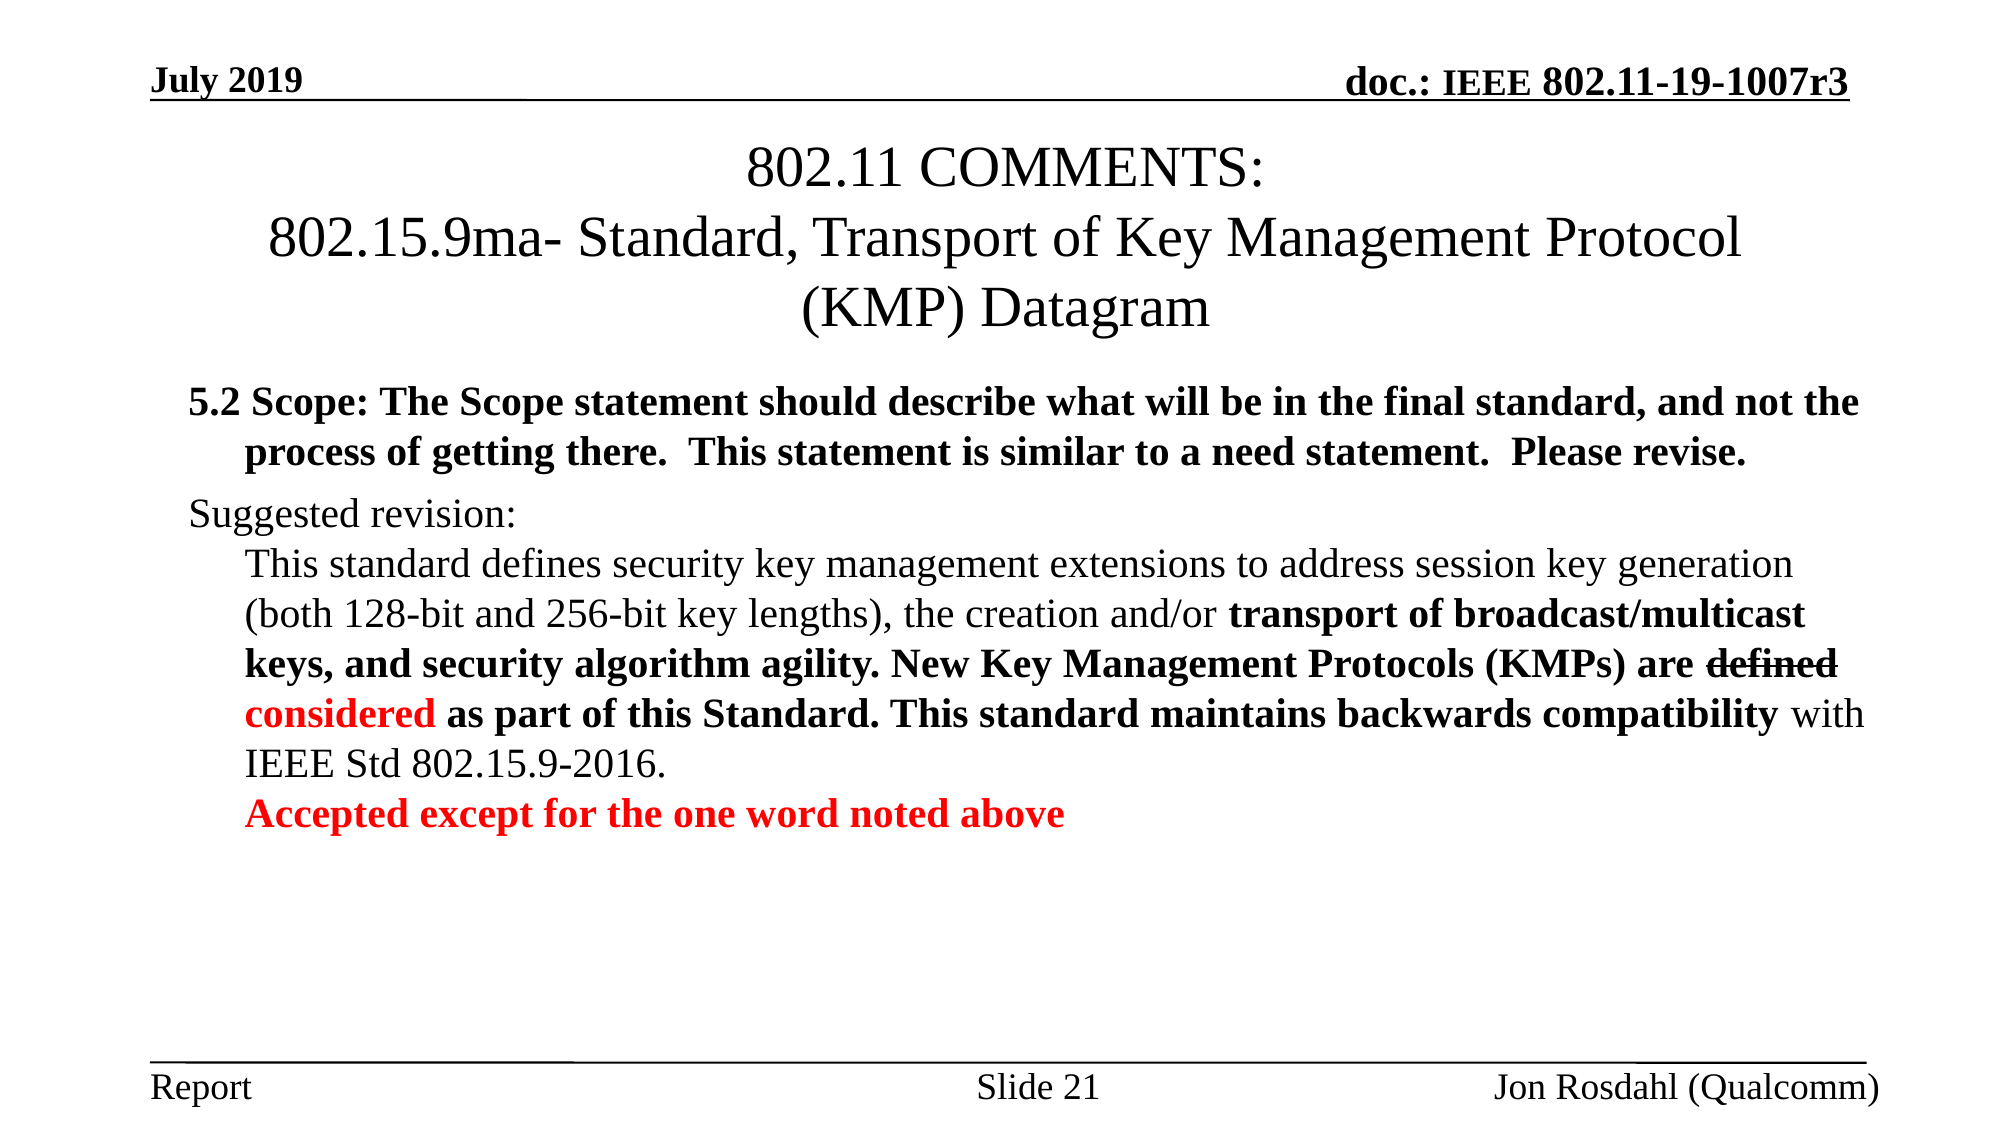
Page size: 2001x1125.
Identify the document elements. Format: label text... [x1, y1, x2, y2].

list 5.2 Scope: The Scope statement should describe what will be in the final standard, and not the process of getting there. This statement is similar to a need statement. Please revise. Suggested revision: This standard defines security key management extensions to address session key generation (both 128-bit and 256-bit key lengths), the creation and/or transport of broadcast/multicast keys, and security algorithm agility. New Key Management Protocols (KMPs) are defined considered as part of this Standard. This standard maintains backwards compatibility with IEEE Std 802.15.9-2016. Accepted except for the one word noted above [172, 365, 1881, 1013]
title 802.11 COMMENTS: 802.15.9ma- Standard, Transport of Key Management Protocol (KMP) Datagram [172, 127, 1839, 339]
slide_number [149, 49, 431, 100]
slide_number Slide 21 [970, 1061, 1107, 1108]
footer Jon Rosdahl (Qualcomm) [1436, 1061, 1881, 1108]
